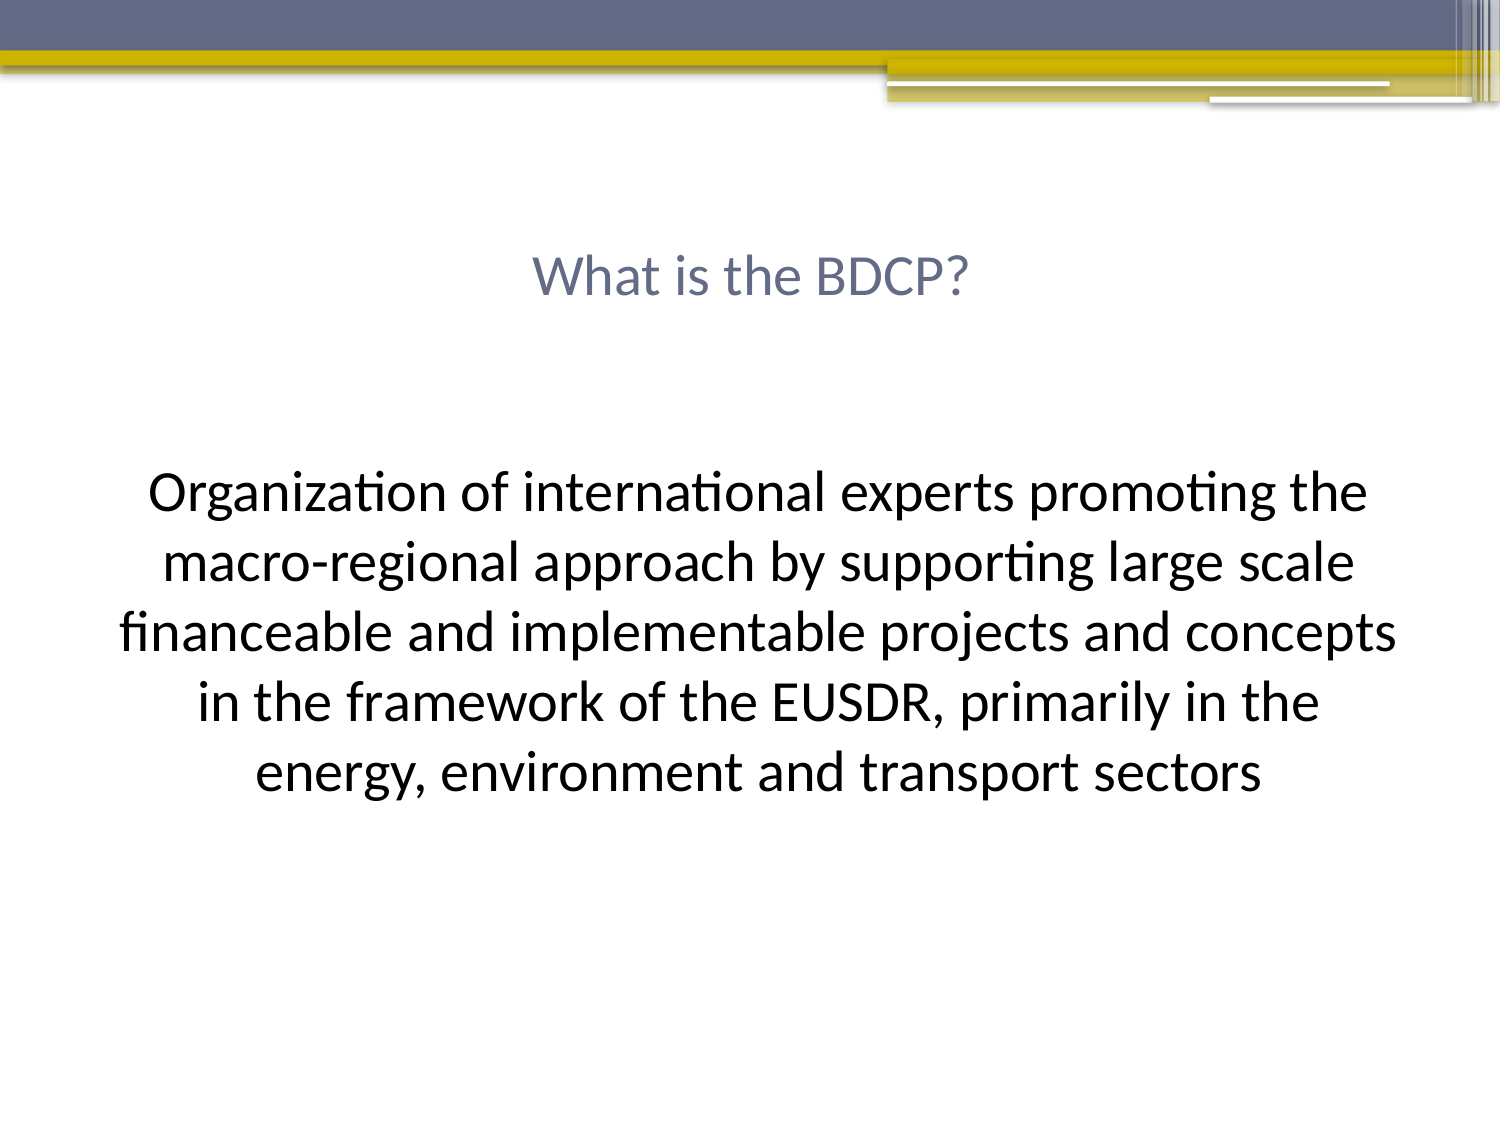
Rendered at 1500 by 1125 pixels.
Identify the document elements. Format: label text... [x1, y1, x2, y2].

title What is the BDCP? [76, 184, 1428, 360]
list Organization of international experts promoting the macro-regional approach by supporting large scale financeable and implementable projects and concepts in the framework of the EUSDR, primarily in the energy, environment and transport sectors [74, 368, 1426, 1079]
